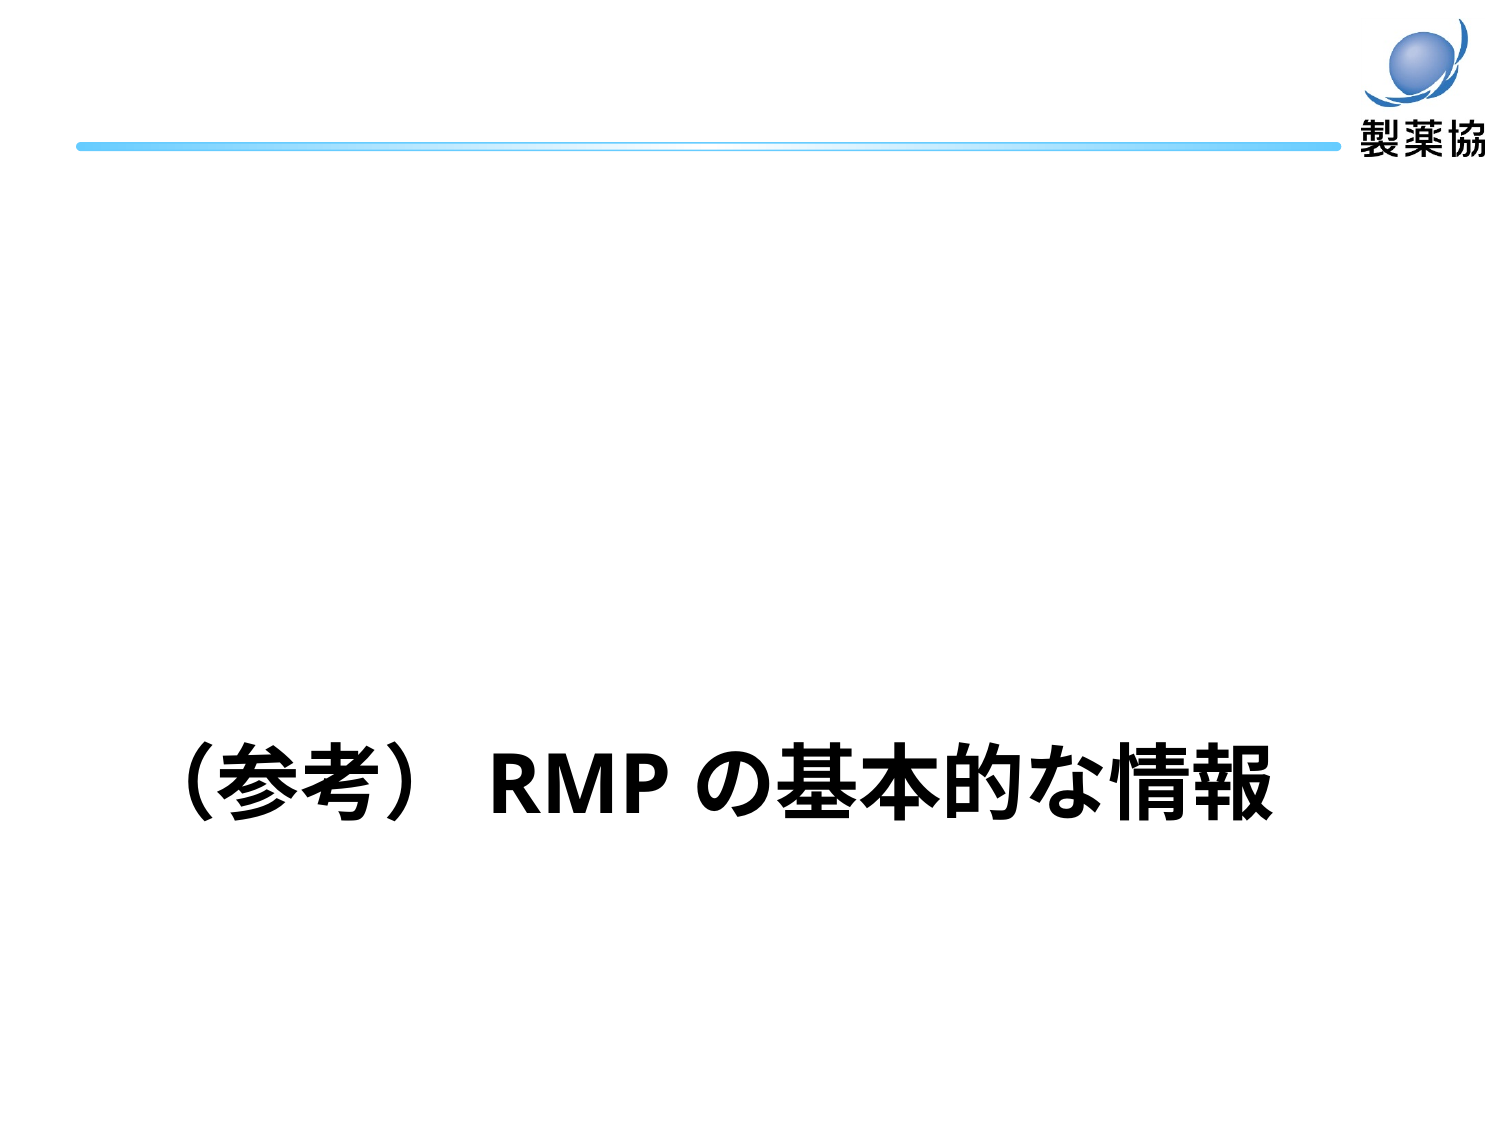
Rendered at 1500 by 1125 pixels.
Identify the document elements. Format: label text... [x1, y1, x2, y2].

picture [1361, 18, 1485, 157]
title （参考）RMPの基本的な情報 [118, 722, 1394, 947]
